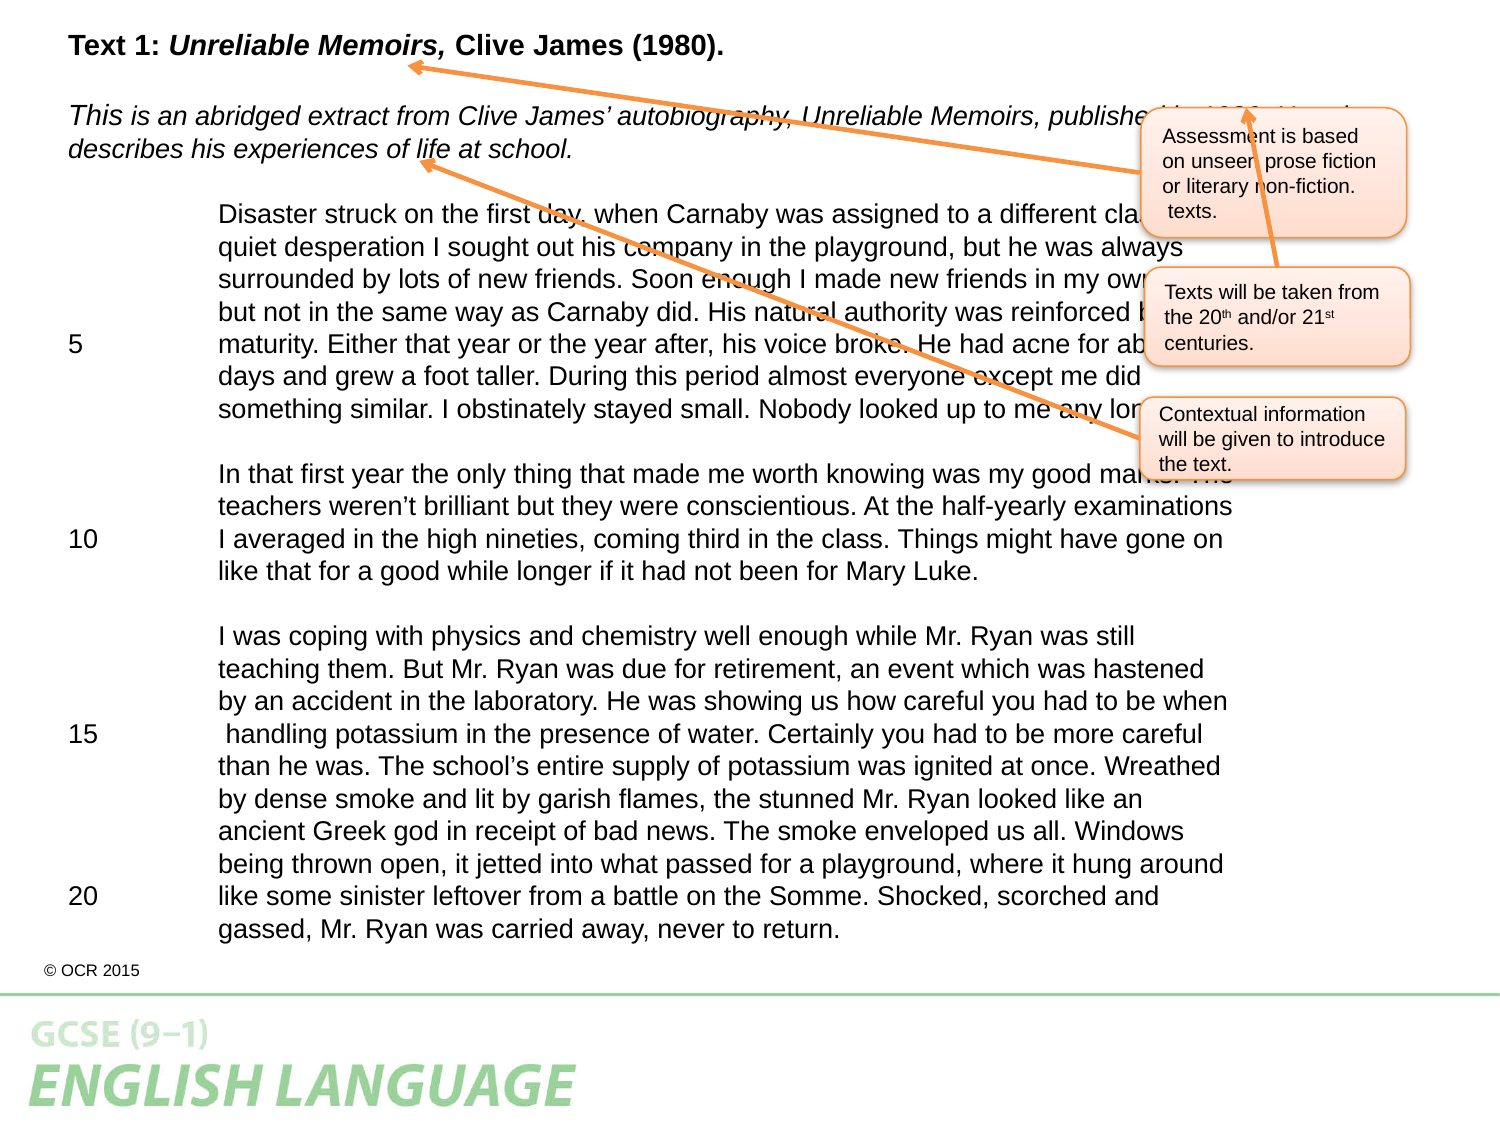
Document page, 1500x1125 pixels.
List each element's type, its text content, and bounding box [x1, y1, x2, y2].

text_box Text 1: Unreliable Memoirs, Clive James (1980). This is an abridged extract from Clive James’ autobiography, Unreliable Memoirs, published in 1980. Here he describes his experiences of life at school. Disaster struck on the first day, when Carnaby was assigned to a different class. In quiet desperation I sought out his company in the playground, but he was always surrounded by lots of new friends. Soon enough I made new friends in my own class but not in the same way as Carnaby did. His natural authority was reinforced by early 5 maturity. Either that year or the year after, his voice broke. He had acne for about two days and grew a foot taller. During this period almost everyone except me did something similar. I obstinately stayed small. Nobody looked up to me any longer. In that first year the only thing that made me worth knowing was my good marks. The teachers weren’t brilliant but they were conscientious. At the half-yearly examinations 10 I averaged in the high nineties, coming third in the class. Things might have gone on like that for a good while longer if it had not been for Mary Luke. I was coping with physics and chemistry well enough while Mr. Ryan was still teaching them. But Mr. Ryan was due for retirement, an event which was hastened by an accident in the laboratory. He was showing us how careful you had to be when 15 handling potassium in the presence of water. Certainly you had to be more careful than he was. The school’s entire supply of potassium was ignited at once. Wreathed by dense smoke and lit by garish flames, the stunned Mr. Ryan looked like an ancient Greek god in receipt of bad news. The smoke enveloped us all. Windows being thrown open, it jetted into what passed for a playground, where it hung around 20 like some sinister leftover from a battle on the Somme. Shocked, scorched and gassed, Mr. Ryan was carried away, never to return. [53, 19, 1447, 986]
text_box Assessment is based on unseen prose fiction or literary non-fiction. texts. [1276, 106, 1408, 239]
text_box Texts will be taken from the 20th and/or 21st centuries. [1146, 266, 1412, 367]
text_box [407, 65, 1140, 173]
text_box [418, 160, 1140, 439]
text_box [1245, 107, 1278, 268]
text_box Contextual information will be given to introduce the text. [1139, 396, 1407, 481]
text_box Assessment is based on unseen prose fiction or literary non-fiction. texts. [1145, 106, 1246, 239]
picture [0, 993, 1500, 1125]
